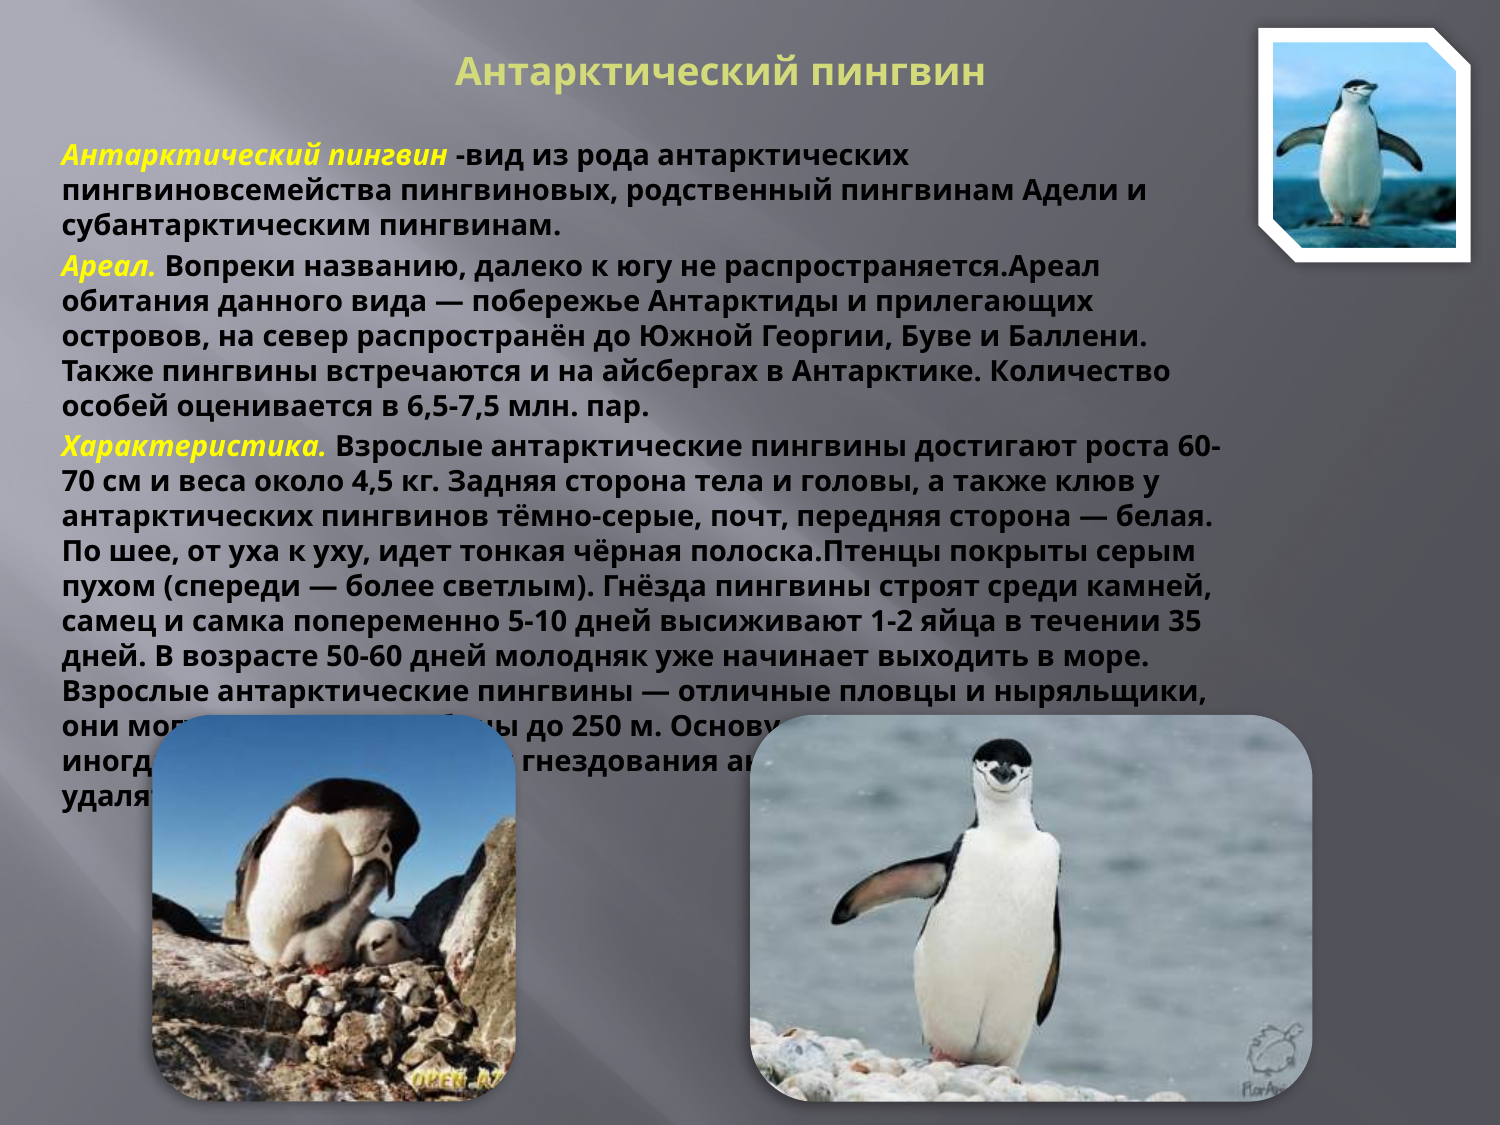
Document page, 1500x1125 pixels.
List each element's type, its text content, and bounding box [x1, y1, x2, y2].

title Антарктический пингвин [210, 46, 1231, 94]
picture [749, 714, 1313, 1102]
picture [152, 714, 516, 1102]
picture [1265, 34, 1464, 256]
subtitle Антарктический пингвин -вид из рода антарктических пингвиновсемейства пингвиновых, родственный пингвинам Адели и субантарктическим пингвинам. Ареал. Вопреки названию, далеко к югу не распространяется.Ареал обитания данного вида — побережье Антарктиды и прилегающих островов, на север распространён до Южной Георгии, Буве и Баллени. Также пингвины встречаются и на айсбергах в Антарктике. Количество особей оценивается в 6,5-7,5 млн. пар. Характеристика. Взрослые антарктические пингвины достигают роста 60-70 см и веса около 4,5 кг. Задняя сторона тела и головы, а также клюв у антарктических пингвинов тёмно-серые, почт, передняя сторона — белая. По шее, от уха к уху, идет тонкая чёрная полоска.Птенцы покрыты серым пухом (спереди — более светлым). Гнёзда пингвины строят среди камней, самец и самка попеременно 5-10 дней высиживают 1-2 яйца в течении 35 дней. В возрасте 50-60 дней молодняк уже начинает выходить в море. Взрослые антарктические пингвины — отличные пловцы и ныряльщики, они могут достигать глубины до 250 м. Основу питания составляет криль, иногда мелкая рыба. От мест гнездования антарктические пингвины могут удаляться в море до 1000 км. [46, 128, 1261, 645]
